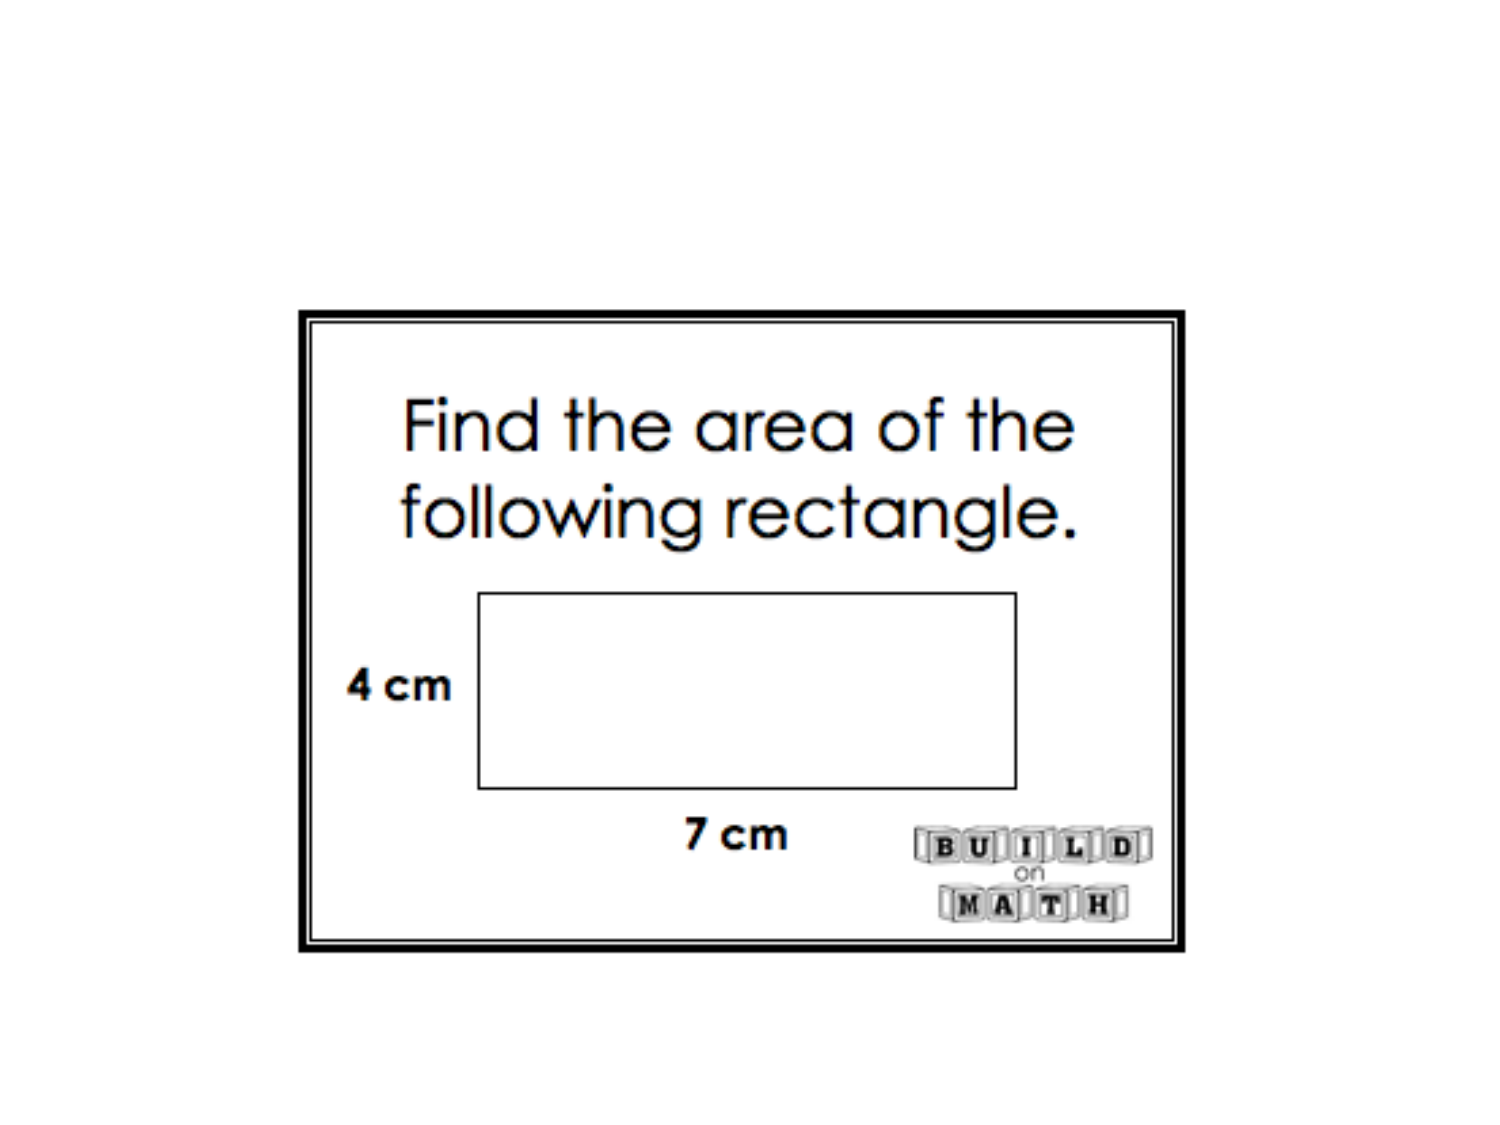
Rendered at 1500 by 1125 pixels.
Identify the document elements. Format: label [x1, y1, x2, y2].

list [74, 262, 1426, 1006]
